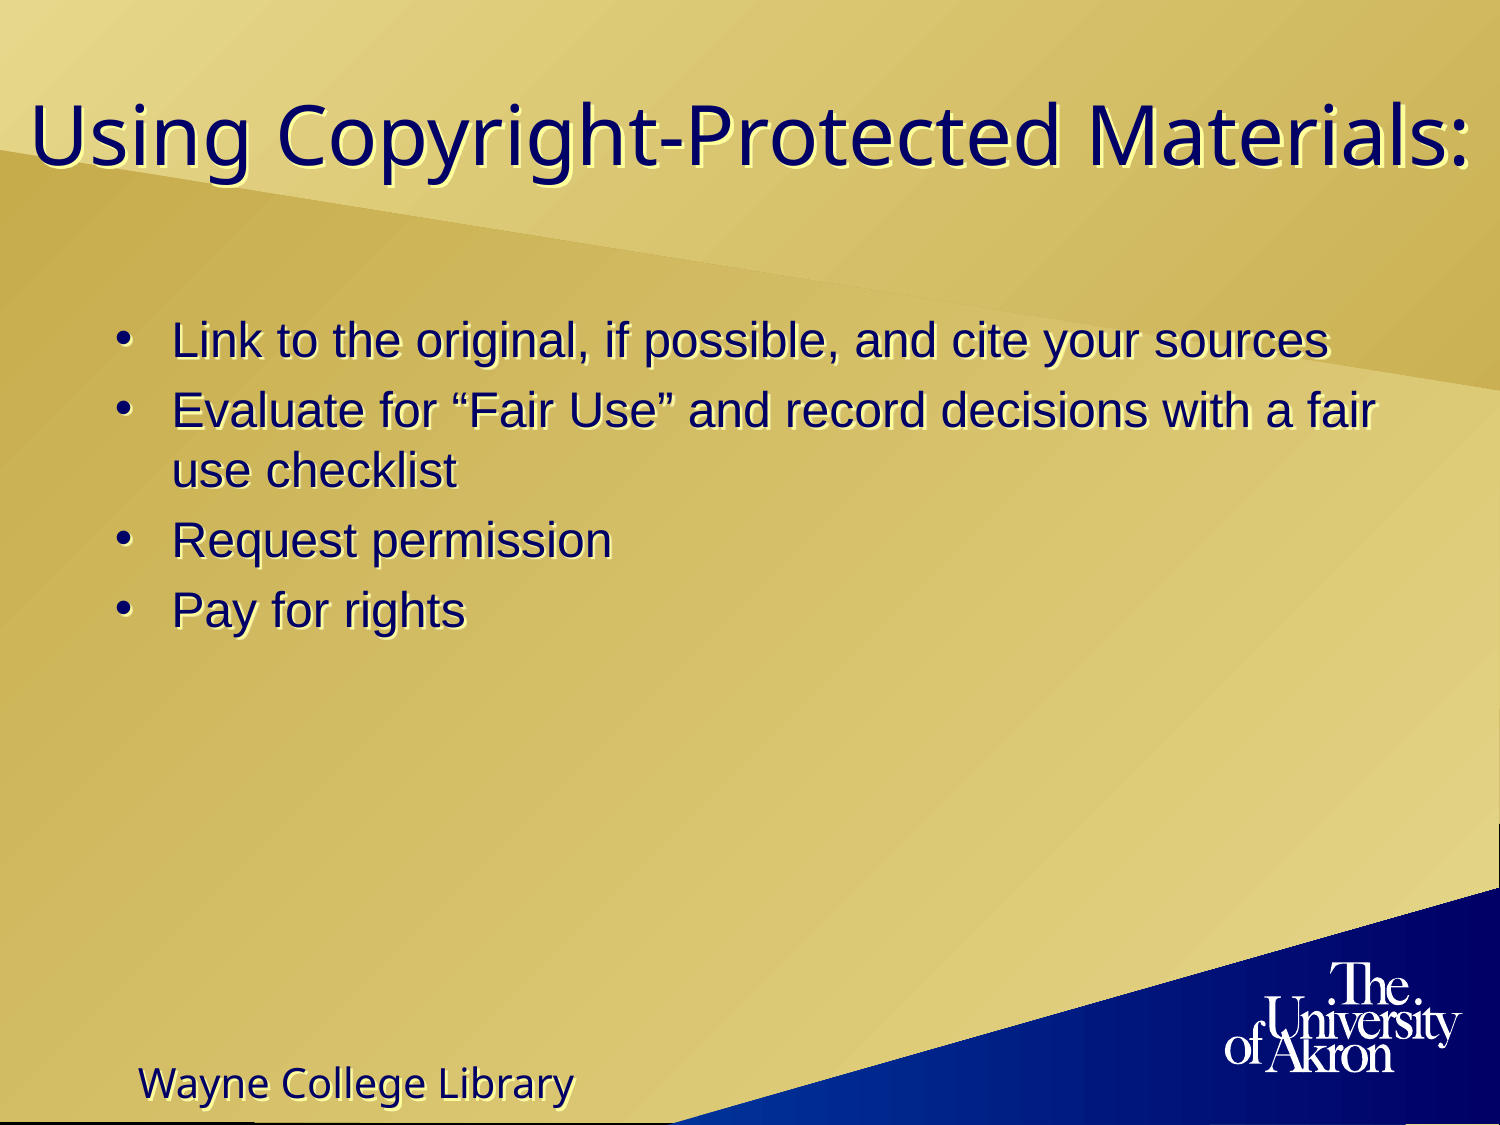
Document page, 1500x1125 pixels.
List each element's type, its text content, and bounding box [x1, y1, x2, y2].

text_box Wayne College Library [0, 1049, 713, 1125]
title Using Copyright-Protected Materials: [0, 74, 1500, 213]
list Link to the original, if possible, and cite your sources Evaluate for “Fair Use” and record decisions with a fair use checklist Request permission Pay for rights [99, 299, 1438, 913]
